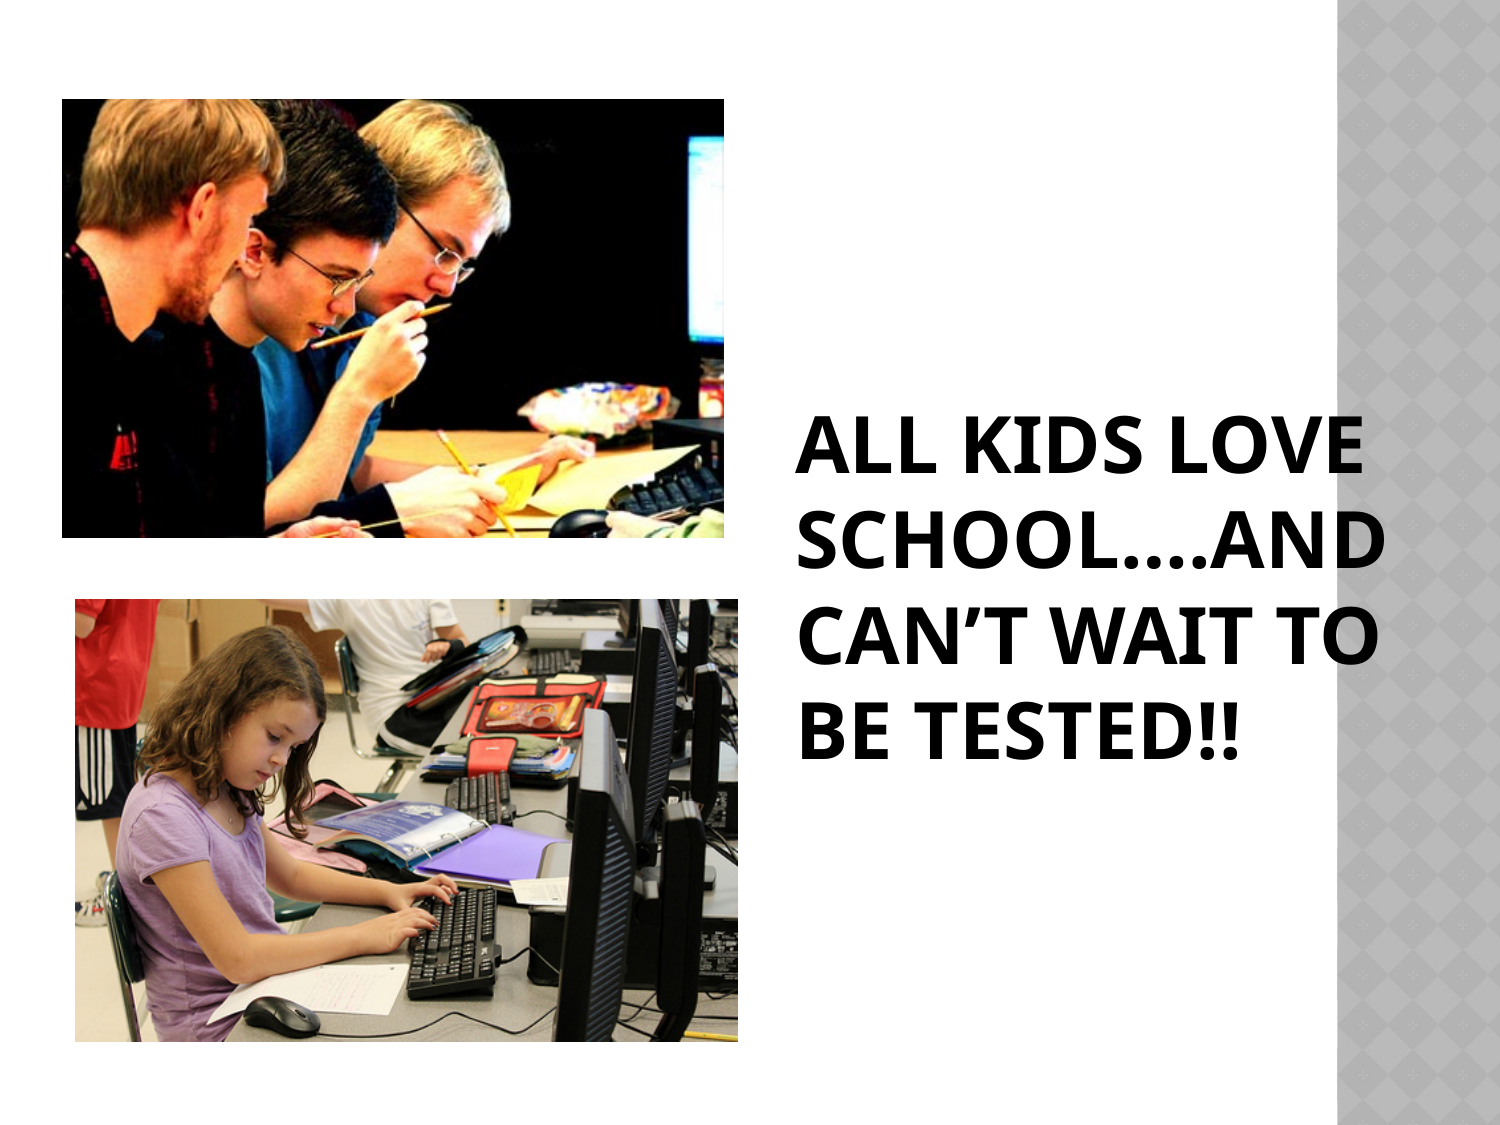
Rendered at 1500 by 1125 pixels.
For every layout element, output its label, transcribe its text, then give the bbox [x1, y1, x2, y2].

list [61, 99, 724, 538]
picture [74, 599, 738, 1042]
title ALL KIDS LOVE SCHOOL….AND CAN’T WAIT TO BE TESTED!! [787, 312, 1425, 775]
